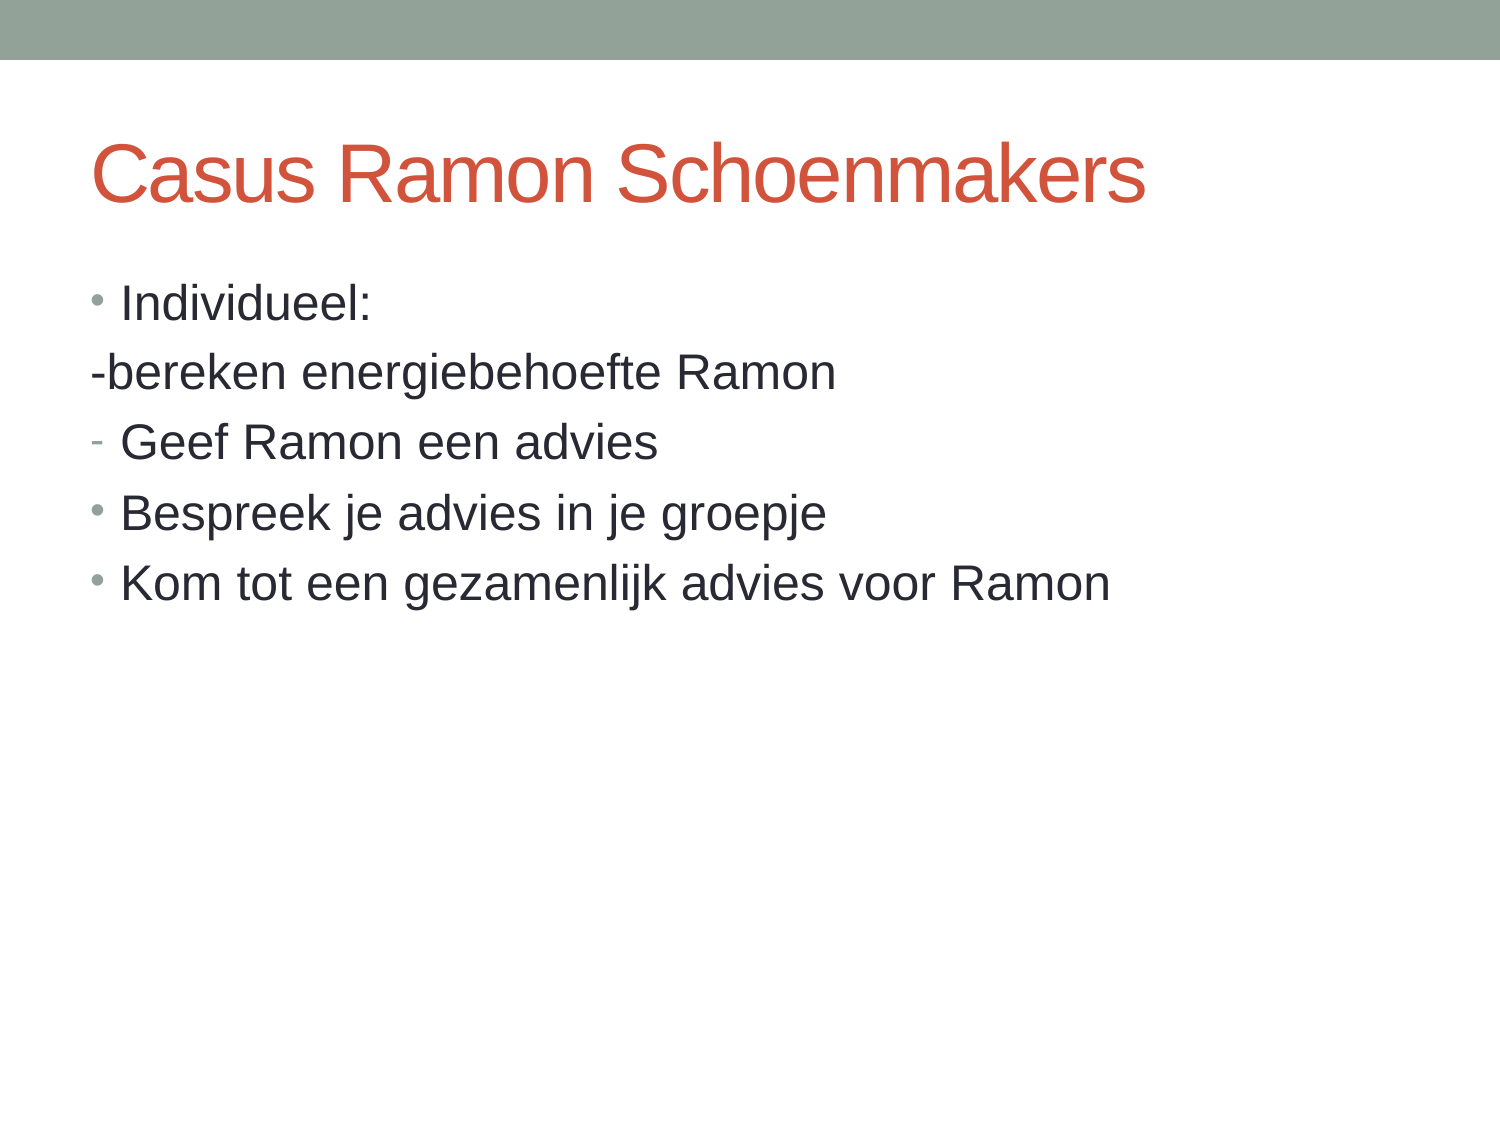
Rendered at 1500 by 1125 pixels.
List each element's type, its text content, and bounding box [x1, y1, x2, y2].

title Casus Ramon Schoenmakers [75, 87, 1425, 250]
list Individueel: -bereken energiebehoefte Ramon Geef Ramon een advies Bespreek je advies in je groepje Kom tot een gezamenlijk advies voor Ramon [75, 262, 1425, 1063]
